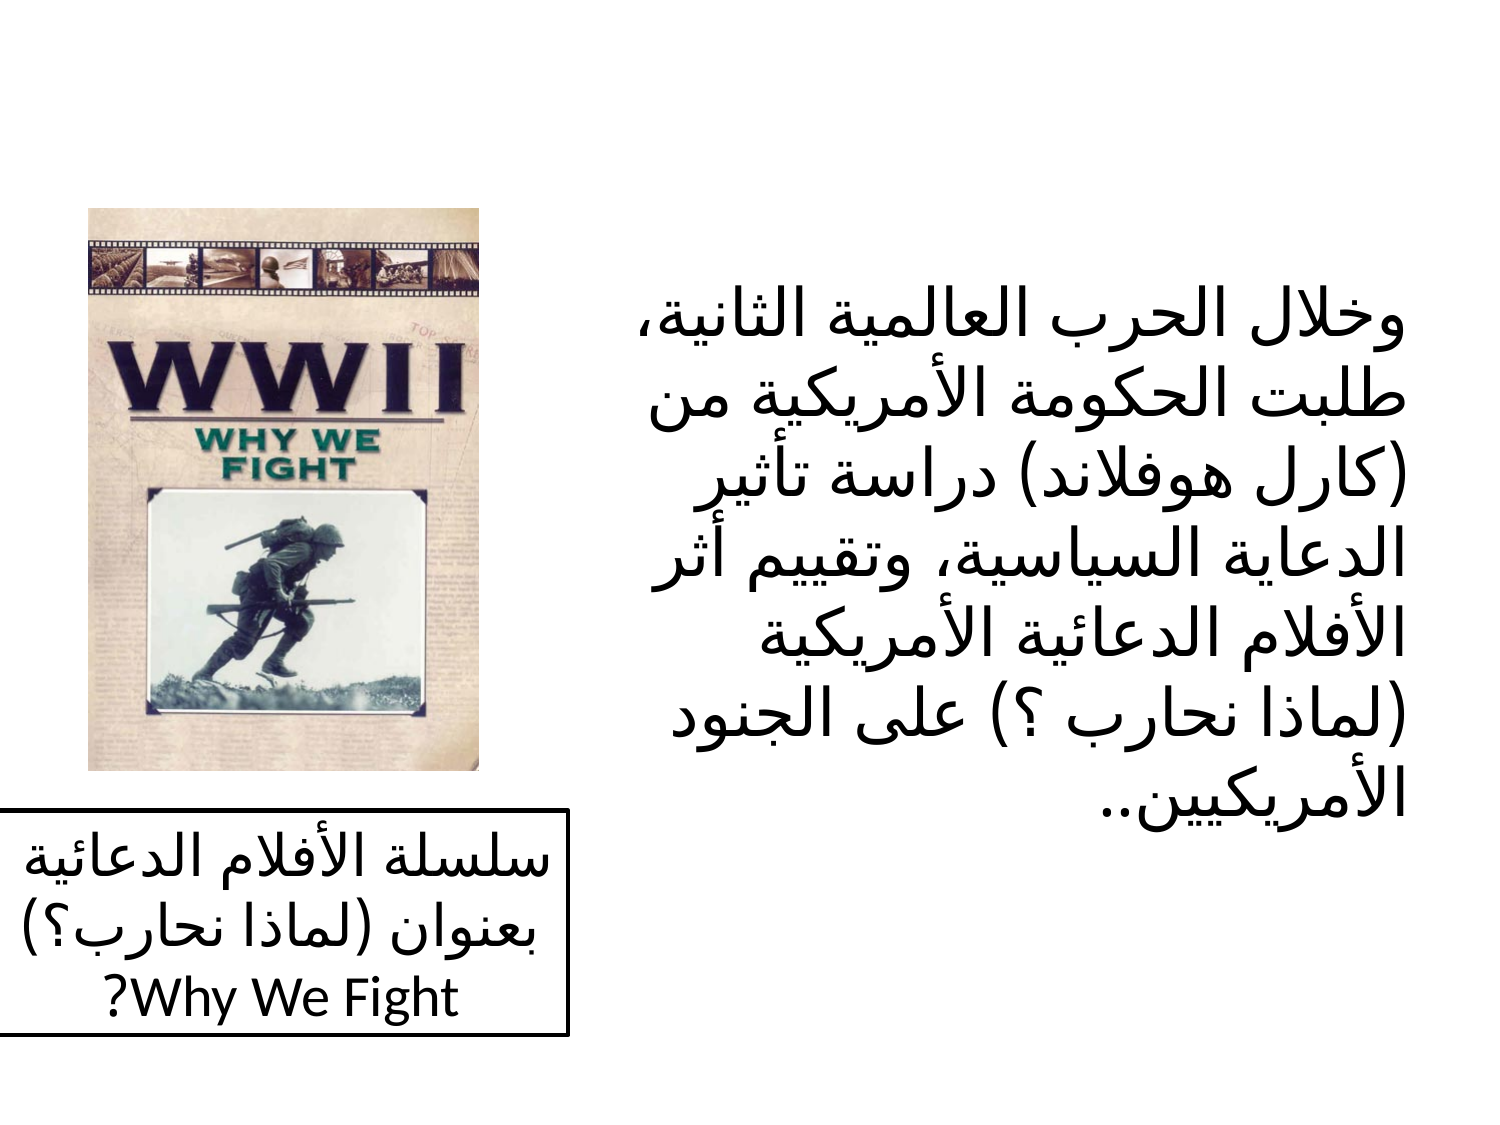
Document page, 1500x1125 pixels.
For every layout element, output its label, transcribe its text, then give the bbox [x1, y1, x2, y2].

list وخلال الحرب العالمية الثانية، طلبت الحكومة الأمريكية من (كارل هوفلاند) دراسة تأثير الدعاية السياسية، وتقييم أثر الأفلام الدعائية الأمريكية (لماذا نحارب ؟) على الجنود الأمريكيين.. [596, 262, 1425, 1005]
picture [88, 207, 479, 771]
text_box سلسلة الأفلام الدعائية بعنوان (لماذا نحارب؟) Why We Fight? [0, 808, 570, 1037]
